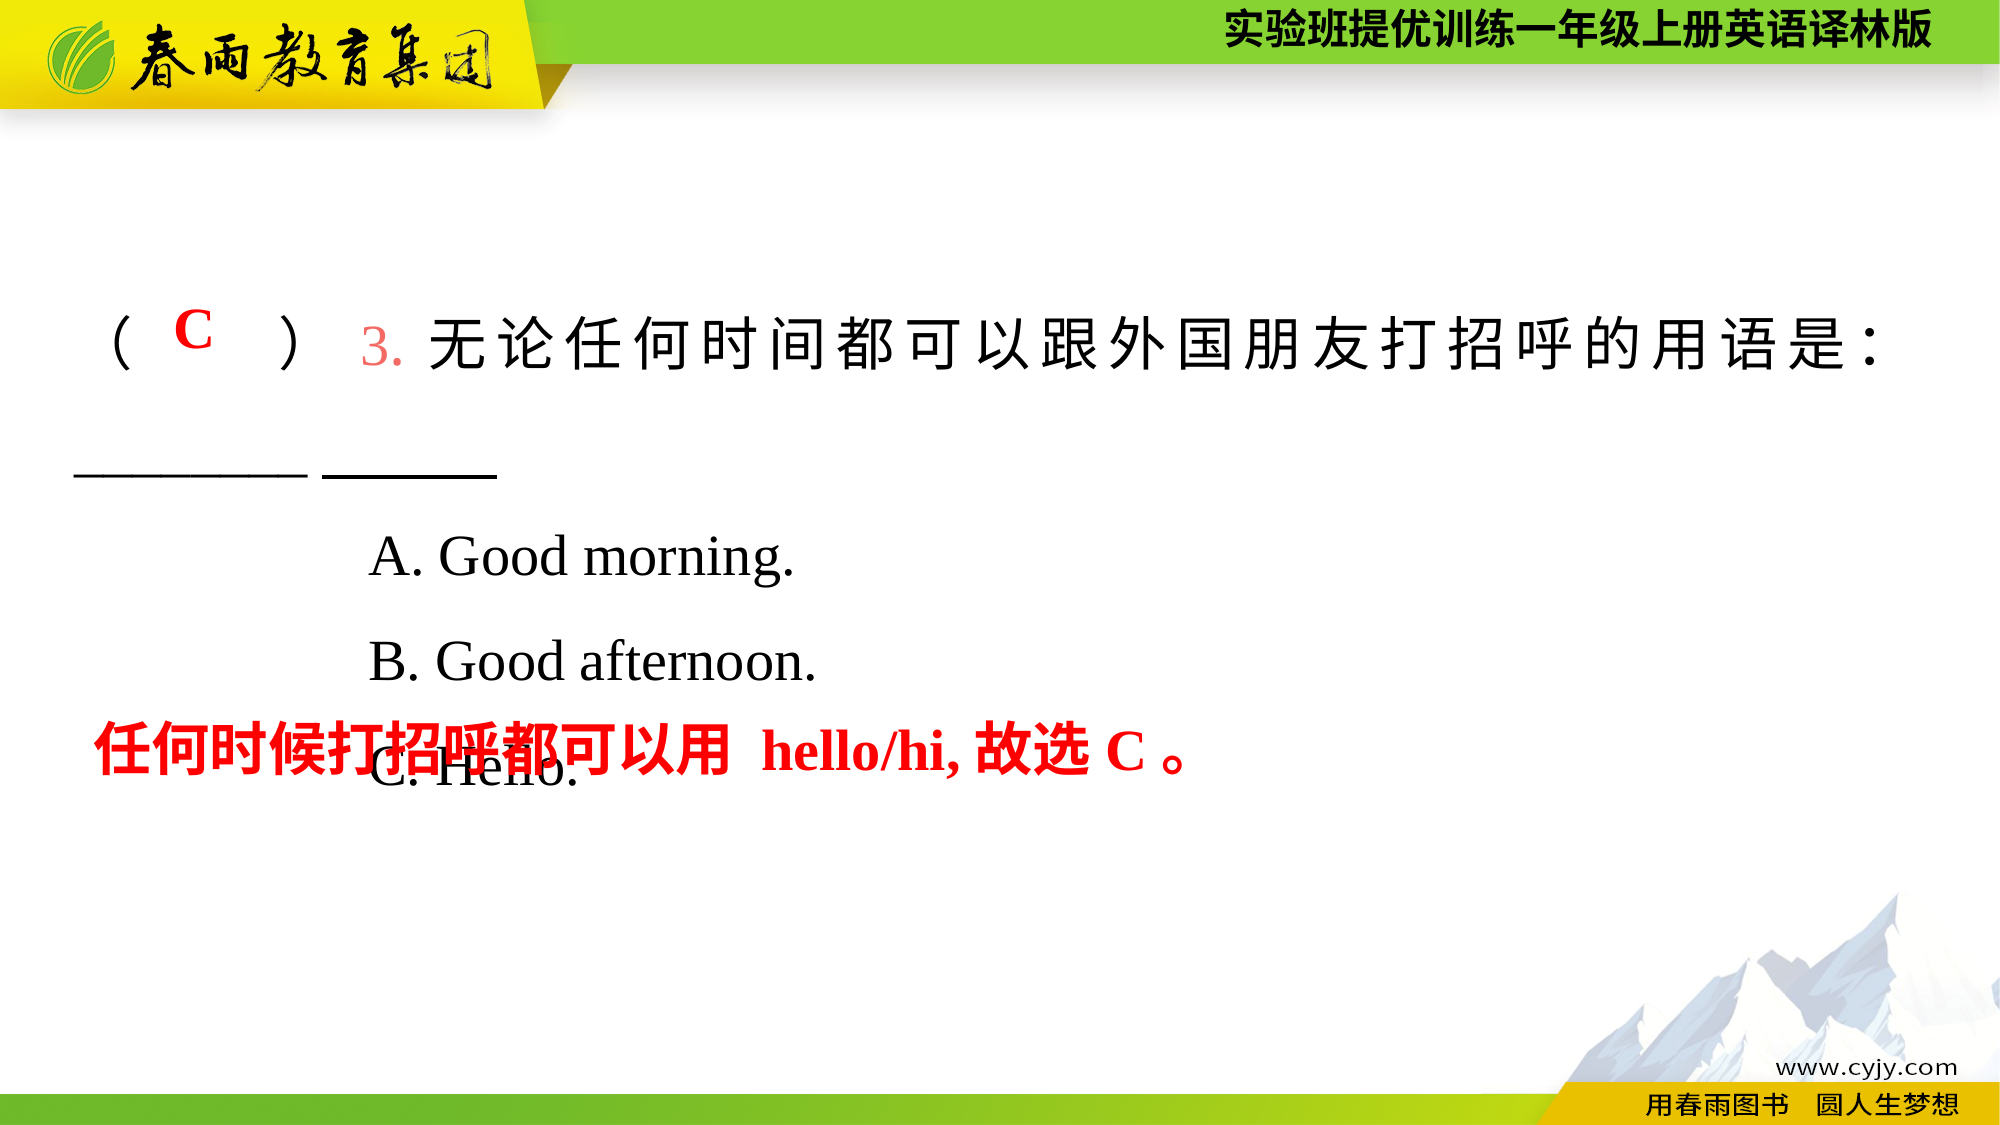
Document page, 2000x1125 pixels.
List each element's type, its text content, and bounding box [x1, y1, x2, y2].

text_box C [158, 283, 231, 368]
list （ ）3.无论任何时间都可以跟外国朋友打招呼的用语是：________ A. Good morning. B. Good afternoon. C. Hello. [59, 264, 1944, 705]
text_box 任何时候打招呼都可以用 hello/hi,故选C。 [78, 704, 1244, 789]
picture [0, 0, 2000, 1125]
